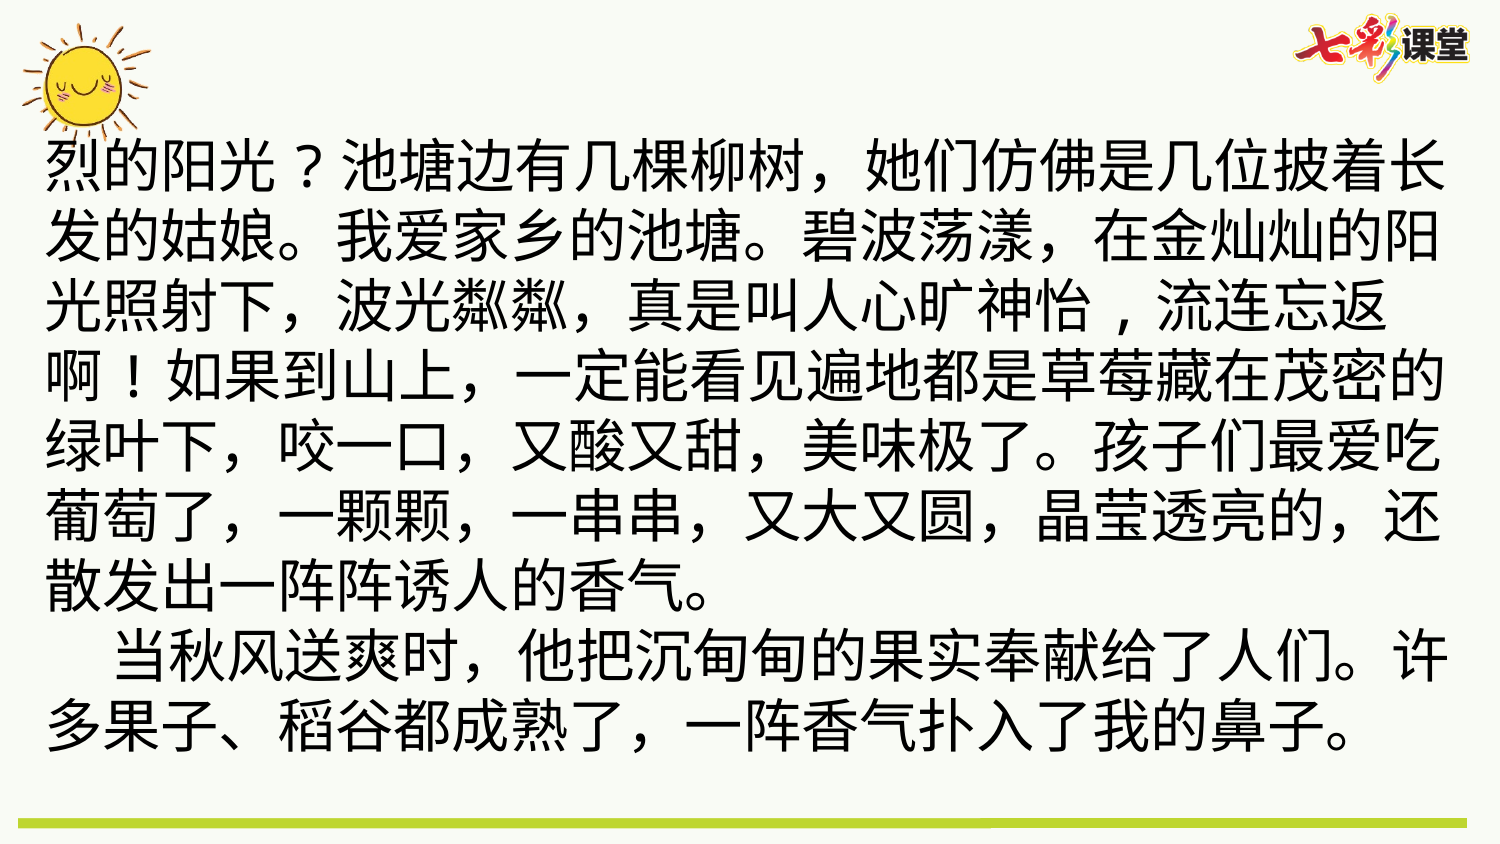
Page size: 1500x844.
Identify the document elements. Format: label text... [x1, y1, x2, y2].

picture [0, 0, 173, 172]
picture [18, 771, 1467, 844]
text_box 烈的阳光?池塘边有几棵柳树，她们仿佛是几位披着长发的姑娘。我爱家乡的池塘。碧波荡漾，在金灿灿的阳光照射下，波光粼粼，真是叫人心旷神怡,流连忘返啊!如果到山上，一定能看见遍地都是草莓藏在茂密的绿叶下，咬一口，又酸又甜，美味极了。孩子们最爱吃葡萄了，一颗颗，一串串，又大又圆，晶莹透亮的，还散发出一阵阵诱人的香气。 当秋风送爽时，他把沉甸甸的果实奉献给了人们。许多果子、稻谷都成熟了，一阵香气扑入了我的鼻子。 [29, 121, 1469, 837]
picture [1291, 9, 1472, 87]
